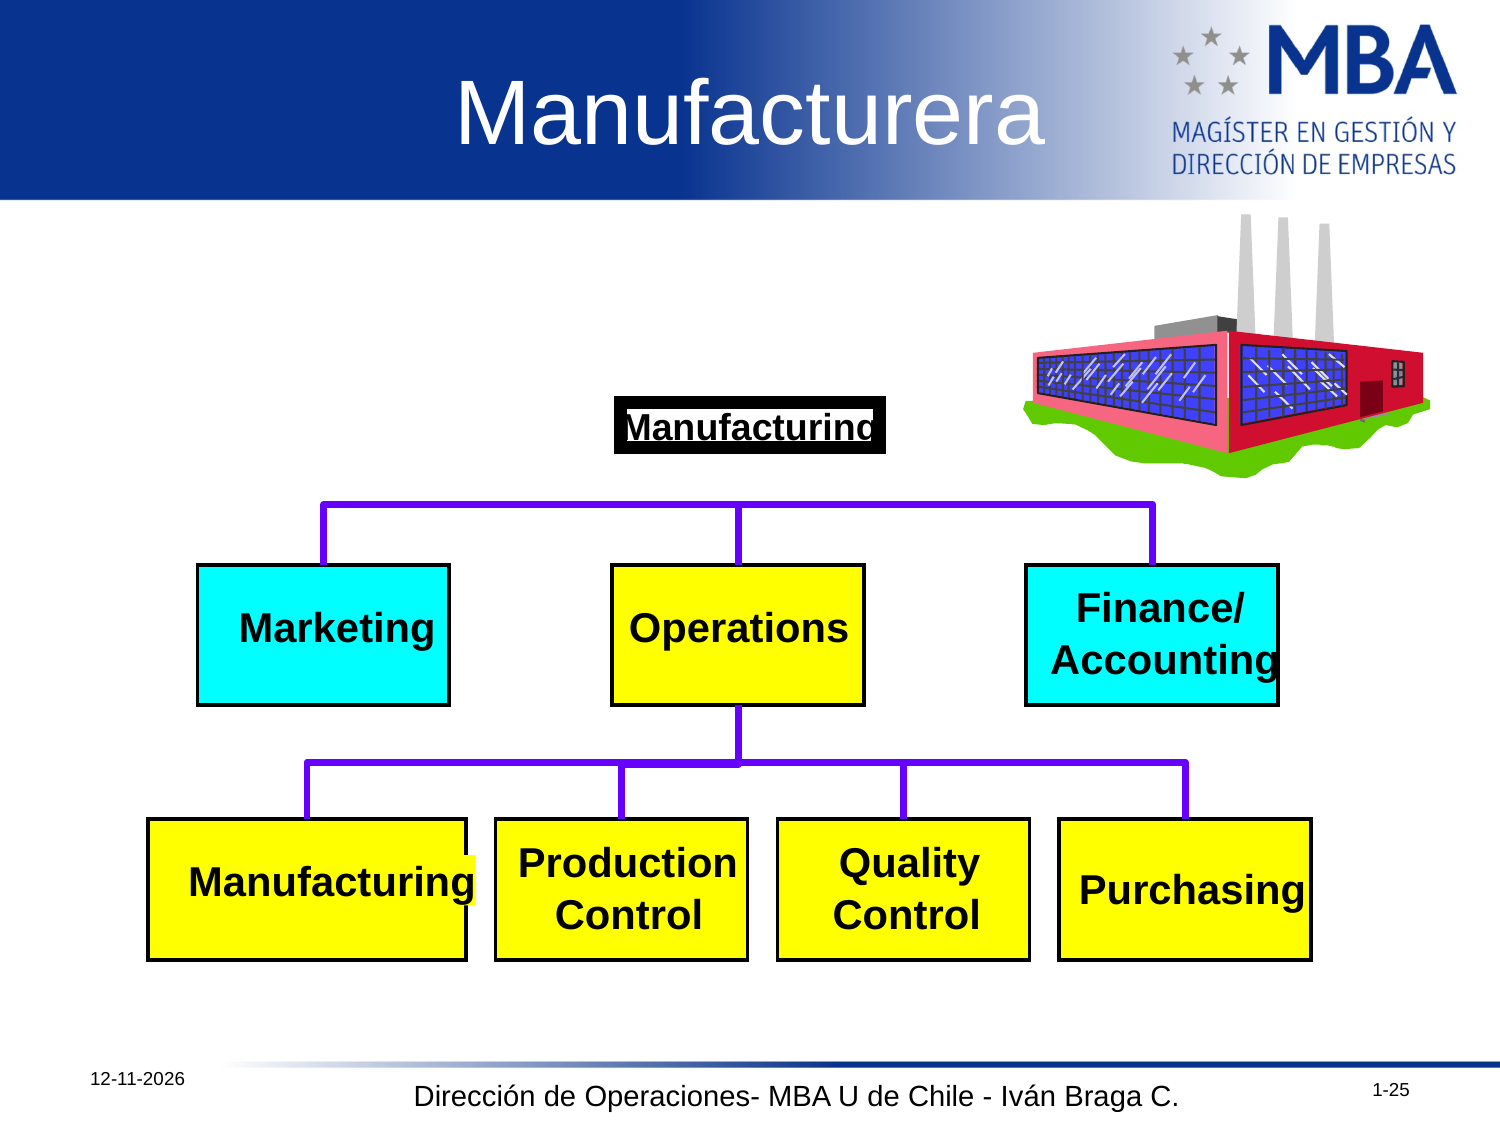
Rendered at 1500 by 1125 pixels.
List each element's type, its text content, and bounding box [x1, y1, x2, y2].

title Manufacturera [75, 45, 1425, 233]
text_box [147, 214, 1431, 961]
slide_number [74, 1058, 426, 1103]
slide_number 1-25 [1234, 1070, 1426, 1125]
footer [501, 1070, 1034, 1125]
picture [0, 0, 1500, 1125]
